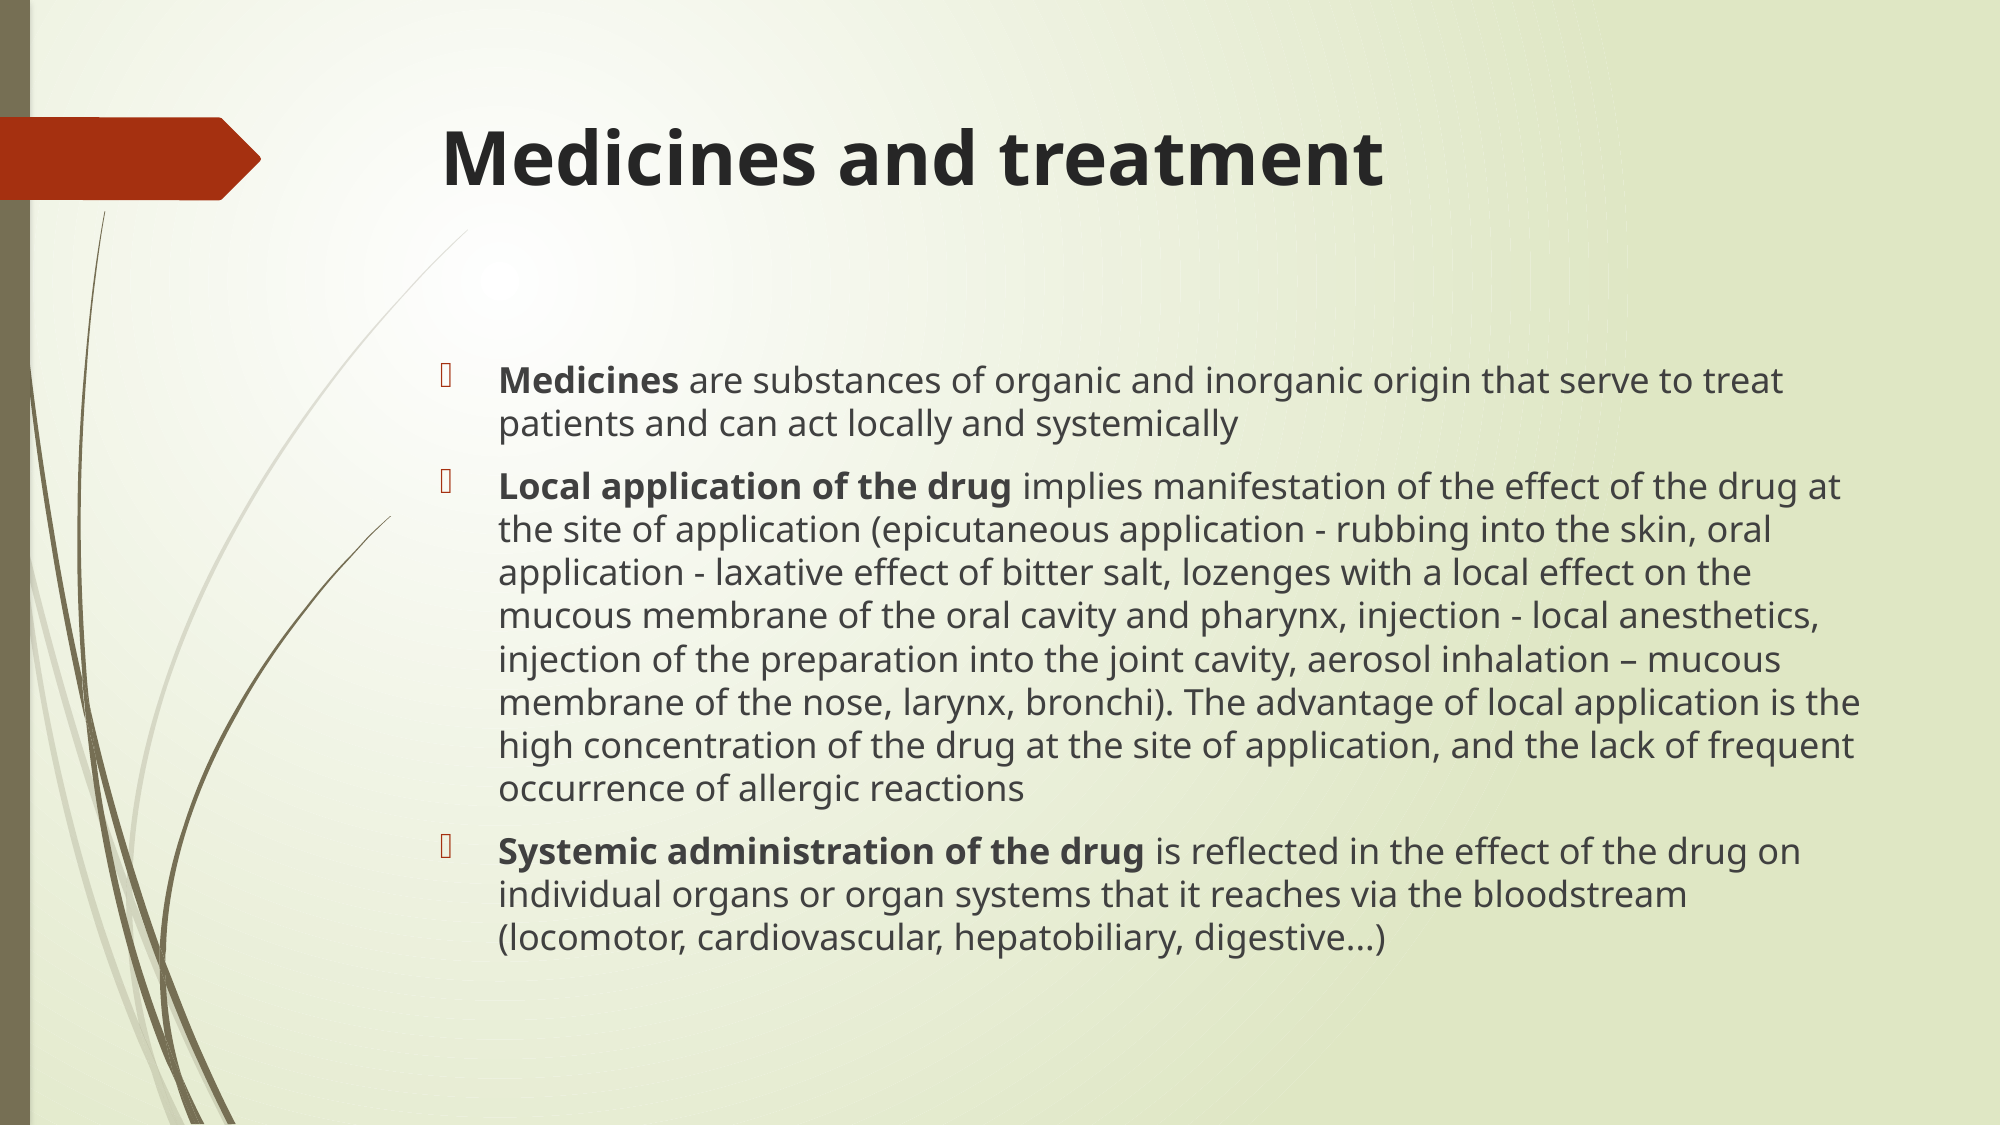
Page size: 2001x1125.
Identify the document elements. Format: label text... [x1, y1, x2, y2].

title Medicines and treatment [425, 102, 1888, 313]
list Medicines are substances of organic and inorganic origin that serve to treat patients and can act locally and systemically Local application of the drug implies manifestation of the effect of the drug at the site of application (epicutaneous application - rubbing into the skin, oral application - laxative effect of bitter salt, lozenges with a local effect on the mucous membrane of the oral cavity and pharynx, injection - local anesthetics, injection of the preparation into the joint cavity, aerosol inhalation – mucous membrane of the nose, larynx, bronchi). The advantage of local application is the high concentration of the drug at the site of application, and the lack of frequent occurrence of allergic reactions Systemic administration of the drug is reflected in the effect of the drug on individual organs or organ systems that it reaches via the bloodstream (locomotor, cardiovascular, hepatobiliary, digestive...) [424, 350, 1888, 970]
